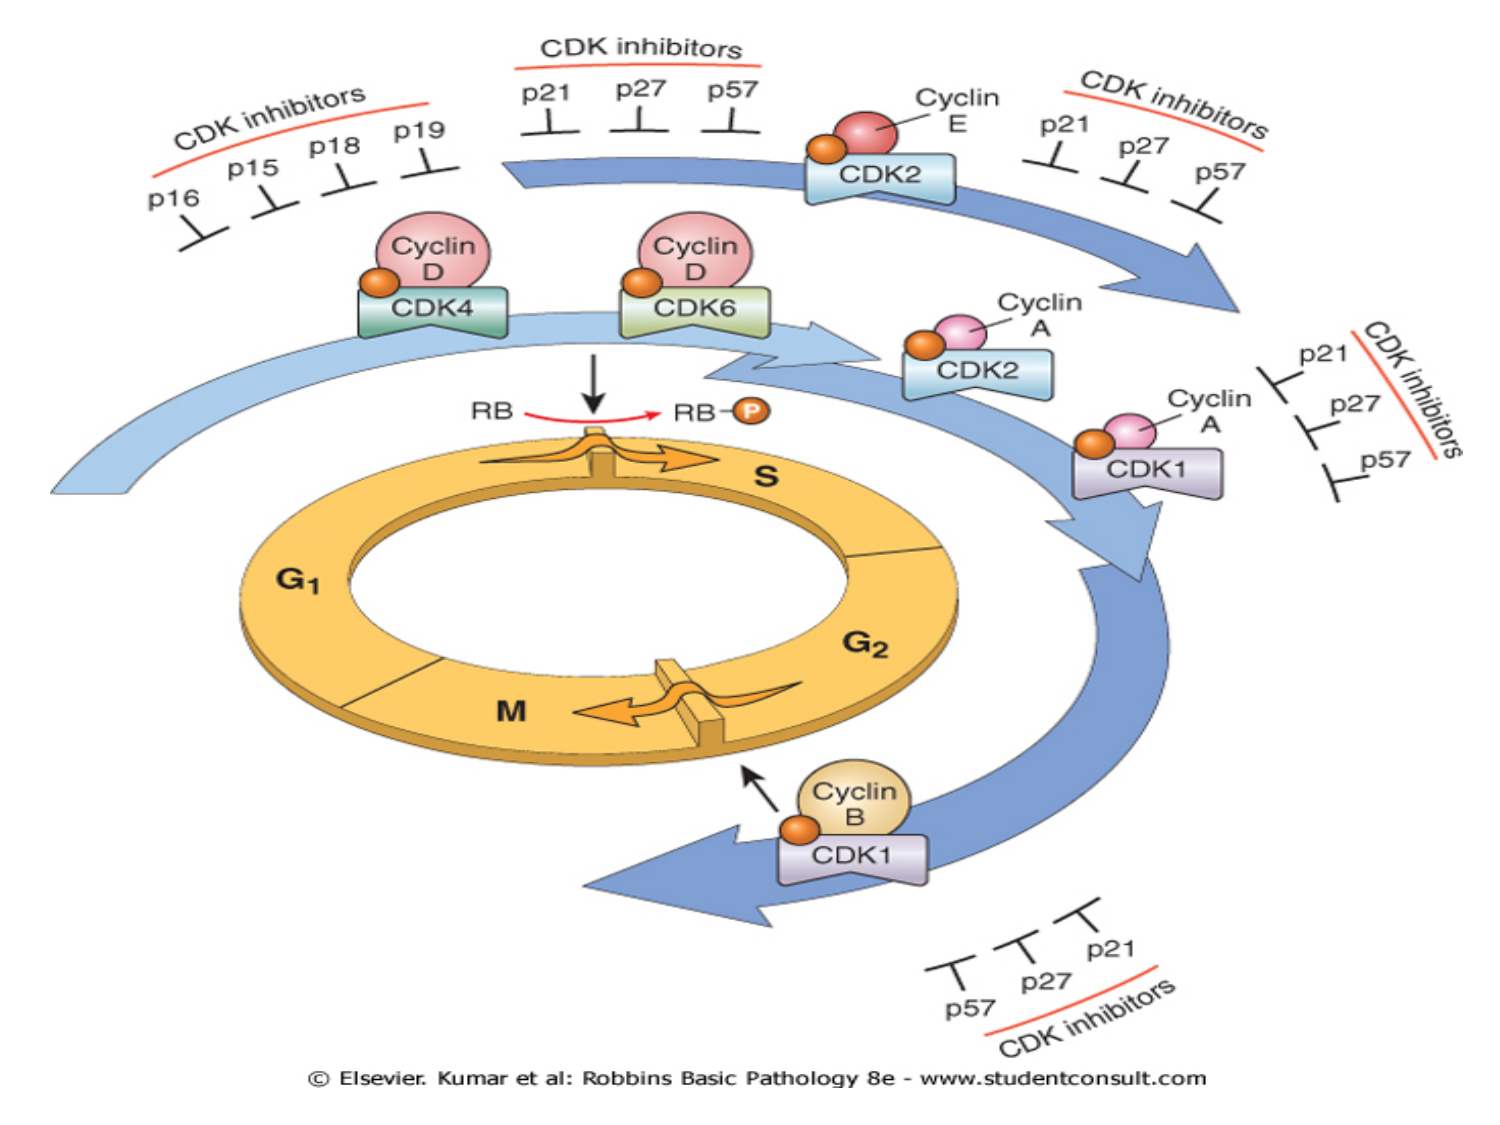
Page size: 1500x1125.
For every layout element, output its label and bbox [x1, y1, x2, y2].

picture [49, 37, 1463, 1088]
